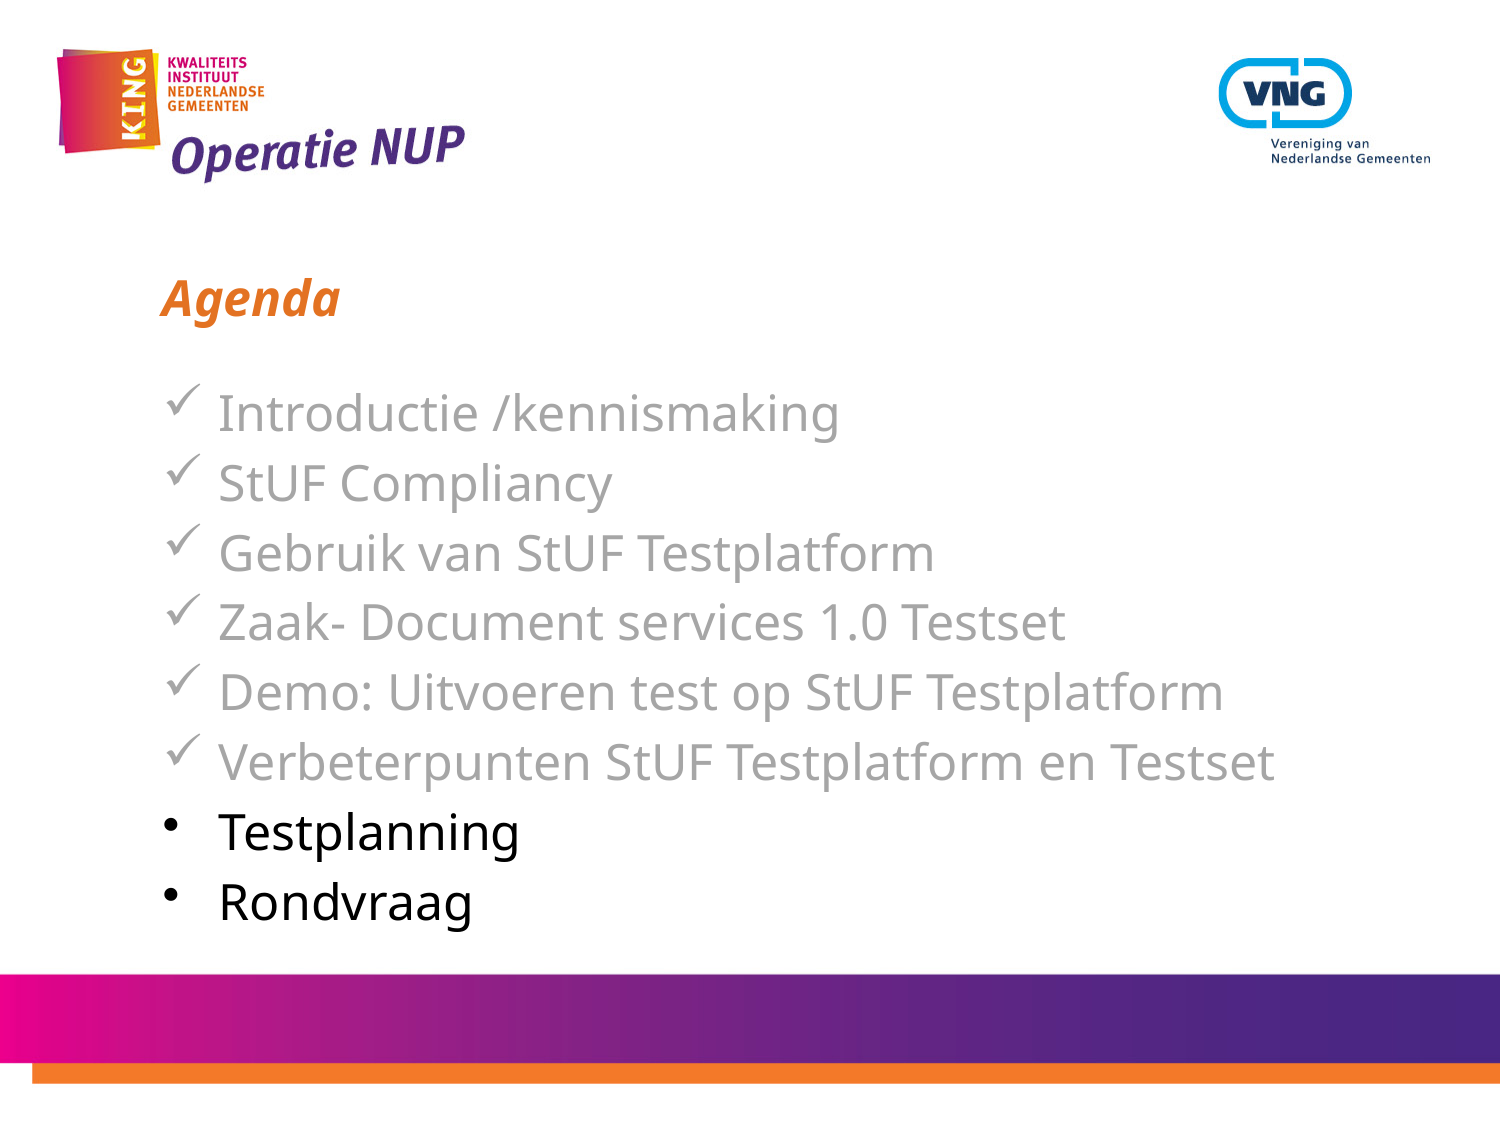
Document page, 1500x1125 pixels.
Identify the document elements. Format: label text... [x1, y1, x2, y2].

title Agenda [147, 231, 1402, 362]
list Introductie /kennismaking StUF Compliancy Gebruik van StUF Testplatform Zaak- Document services 1.0 Testset Demo: Uitvoeren test op StUF Testplatform Verbeterpunten StUF Testplatform en Testset Testplanning Rondvraag [147, 373, 1428, 953]
picture [0, 0, 1500, 1125]
